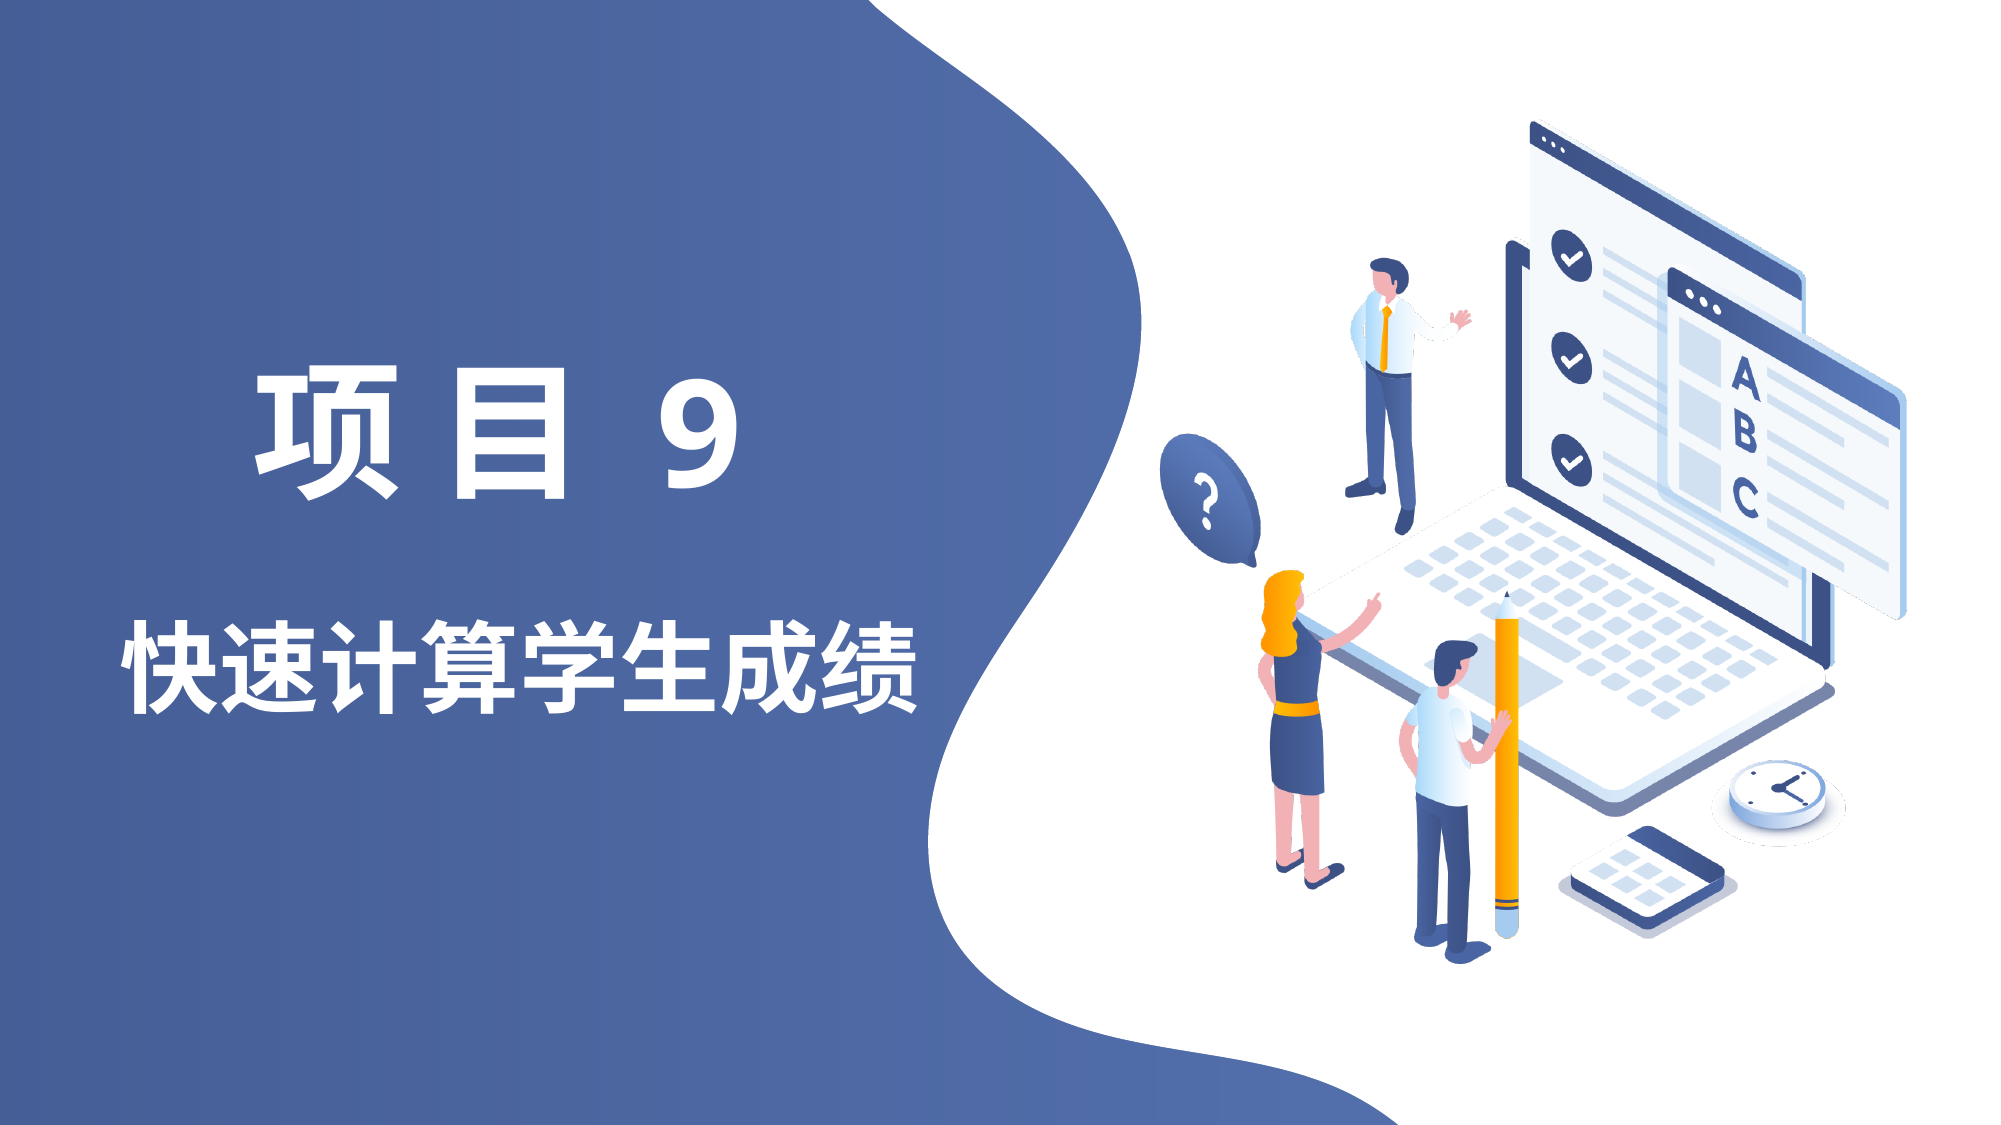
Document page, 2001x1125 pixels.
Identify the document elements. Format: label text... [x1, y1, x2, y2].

text_box 项 目 9 [237, 330, 786, 525]
text_box 快速计算学生成绩 [104, 597, 965, 733]
text_box [868, 0, 2000, 1125]
picture [1159, 119, 1907, 964]
